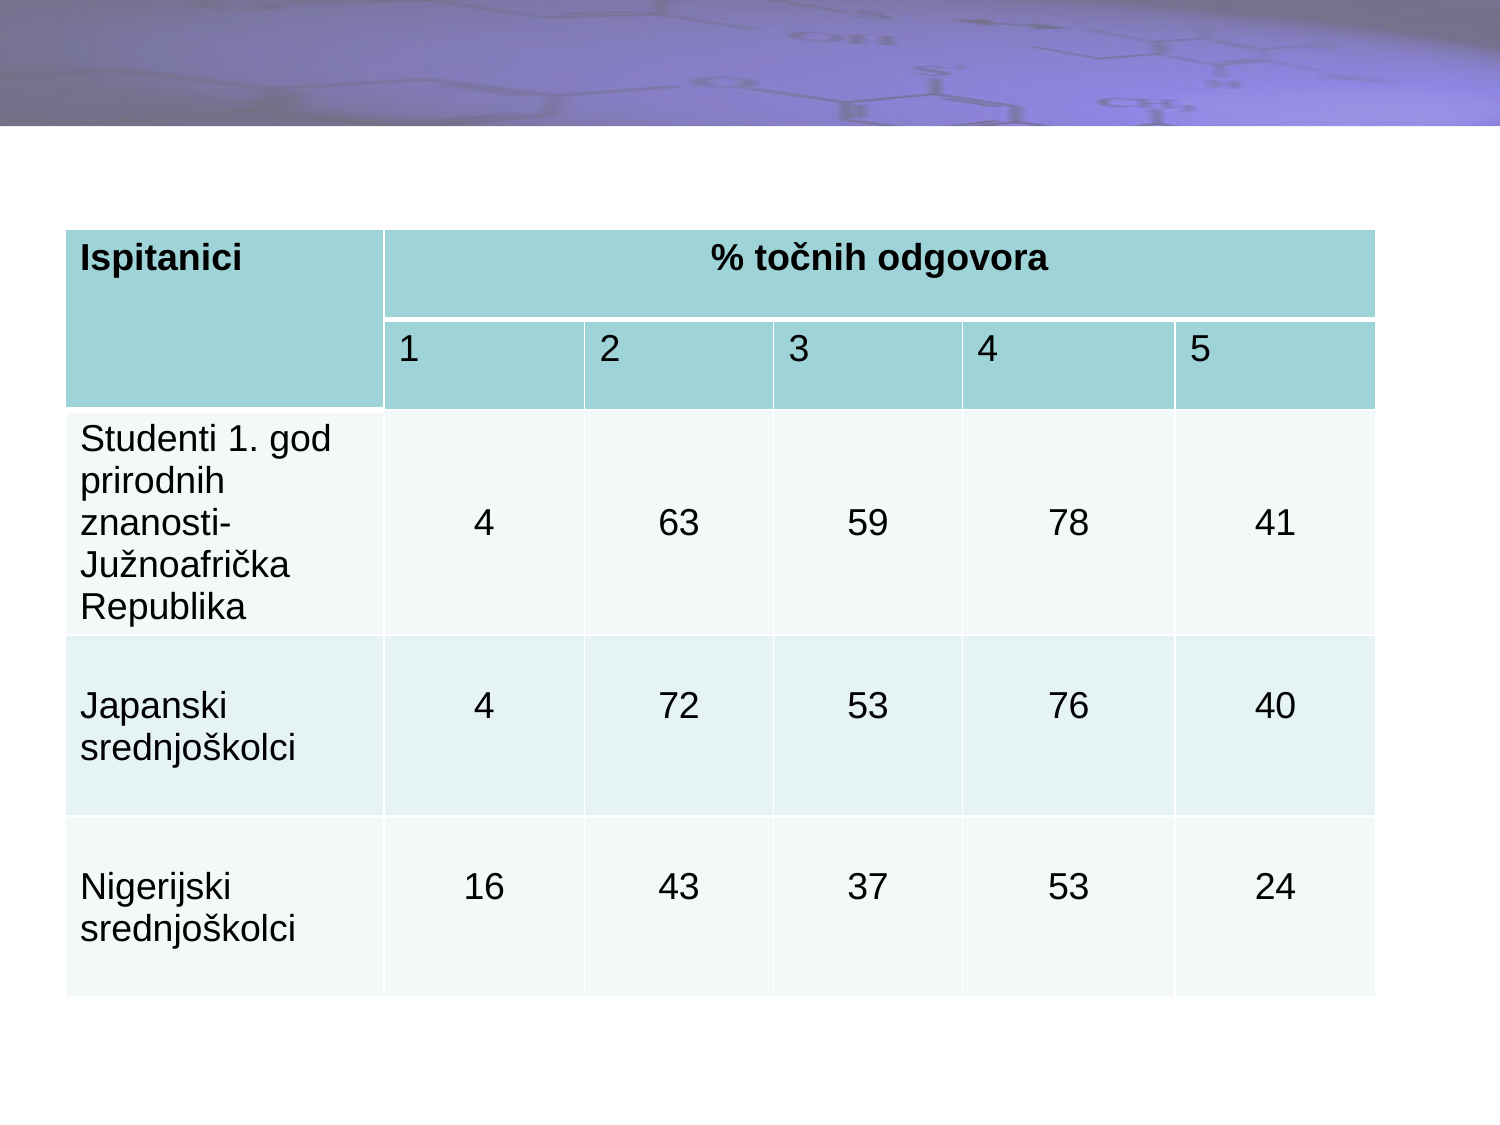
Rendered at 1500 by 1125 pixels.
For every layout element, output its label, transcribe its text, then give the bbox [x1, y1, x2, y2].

table_cell 76 [963, 636, 1174, 815]
table_cell 53 [774, 636, 962, 815]
table_cell 1 [385, 322, 584, 409]
table_cell Japanski srednjoškolci [66, 636, 383, 815]
table_cell 53 [963, 817, 1174, 996]
table_cell 16 [385, 817, 584, 996]
table_cell 24 [1176, 817, 1375, 996]
table_cell Nigerijski srednjoškolci [66, 817, 383, 996]
table_cell 4 [385, 636, 584, 815]
table_cell 3 [774, 322, 962, 409]
table_cell 63 [585, 411, 773, 634]
table_cell 43 [585, 817, 773, 996]
table_cell 37 [774, 817, 962, 996]
table_cell 4 [385, 411, 584, 634]
table_header % točnih odgovora [385, 230, 1375, 317]
table_cell 40 [1176, 636, 1375, 815]
table_cell 41 [1176, 411, 1375, 634]
table_cell 5 [1176, 322, 1375, 409]
table_cell 59 [774, 411, 962, 634]
table_cell Studenti 1. god prirodnih znanosti-Južnoafrička Republika [66, 413, 383, 634]
table_cell 4 [963, 322, 1174, 409]
table_header Ispitanici [66, 230, 383, 407]
table_cell 72 [585, 636, 773, 815]
table_cell 2 [585, 322, 773, 409]
table_cell 78 [963, 411, 1174, 634]
